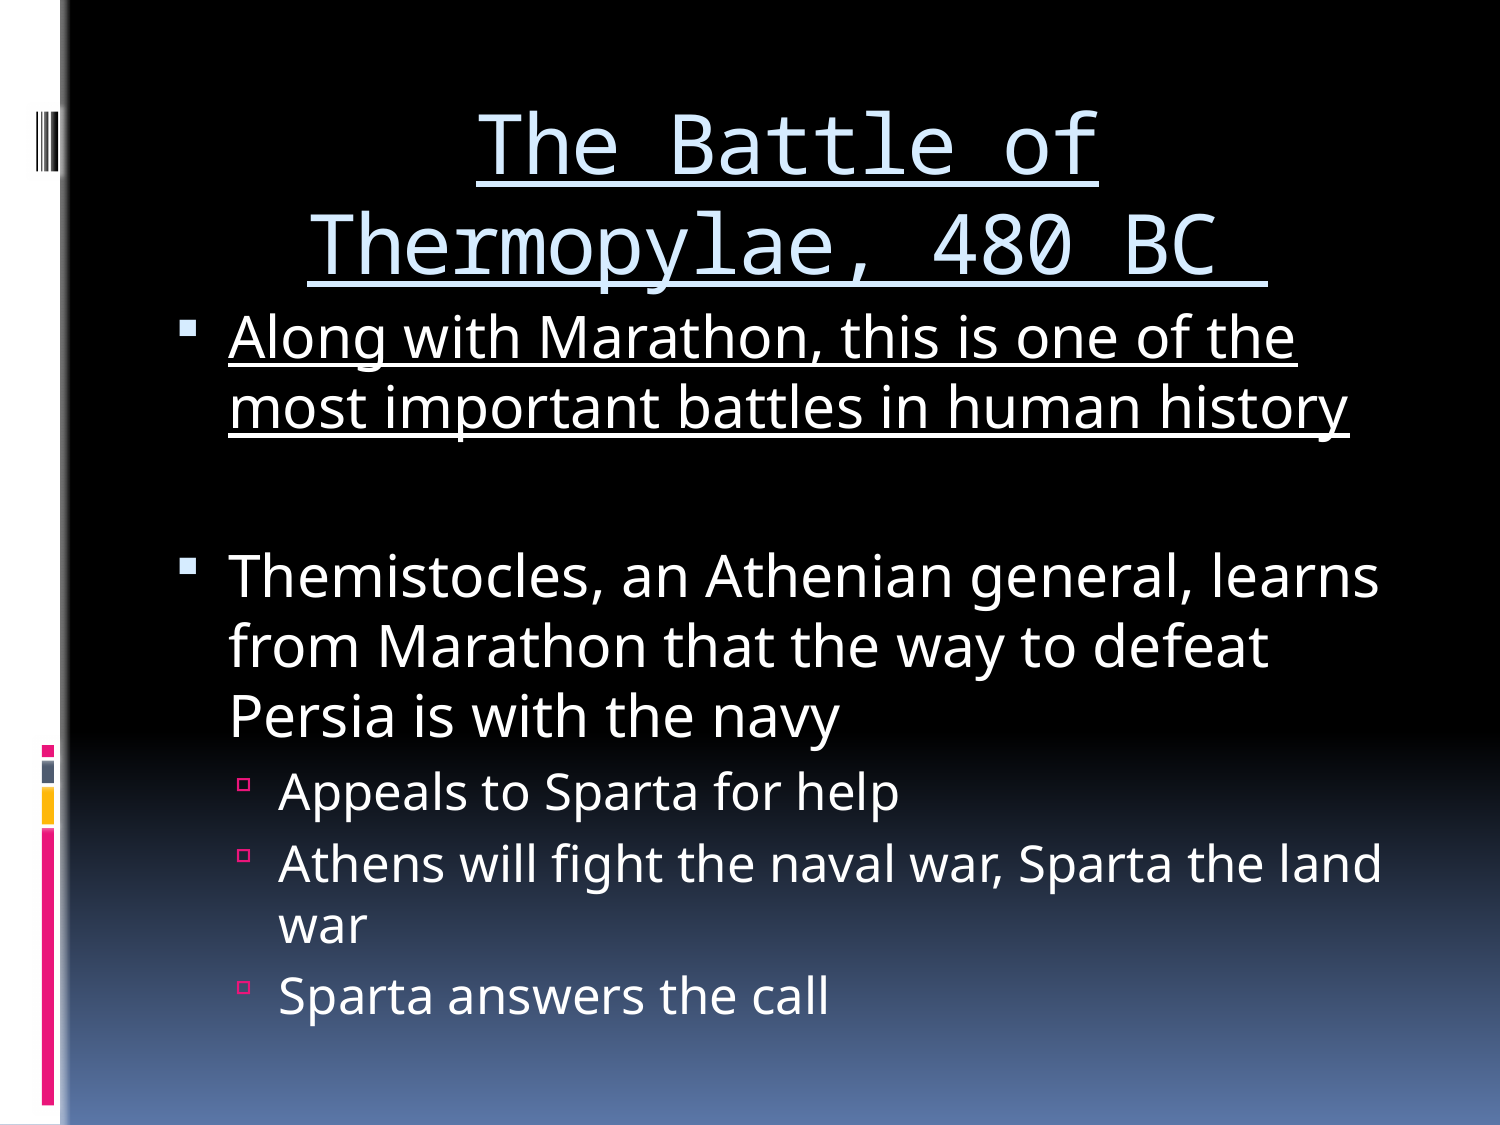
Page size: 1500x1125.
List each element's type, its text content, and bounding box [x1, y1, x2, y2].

title The Battle of Thermopylae, 480 BC [150, 83, 1425, 234]
list Along with Marathon, this is one of the most important battles in human history Themistocles, an Athenian general, learns from Marathon that the way to defeat Persia is with the navy Appeals to Sparta for help Athens will fight the naval war, Sparta the land war Sparta answers the call [150, 292, 1425, 1043]
